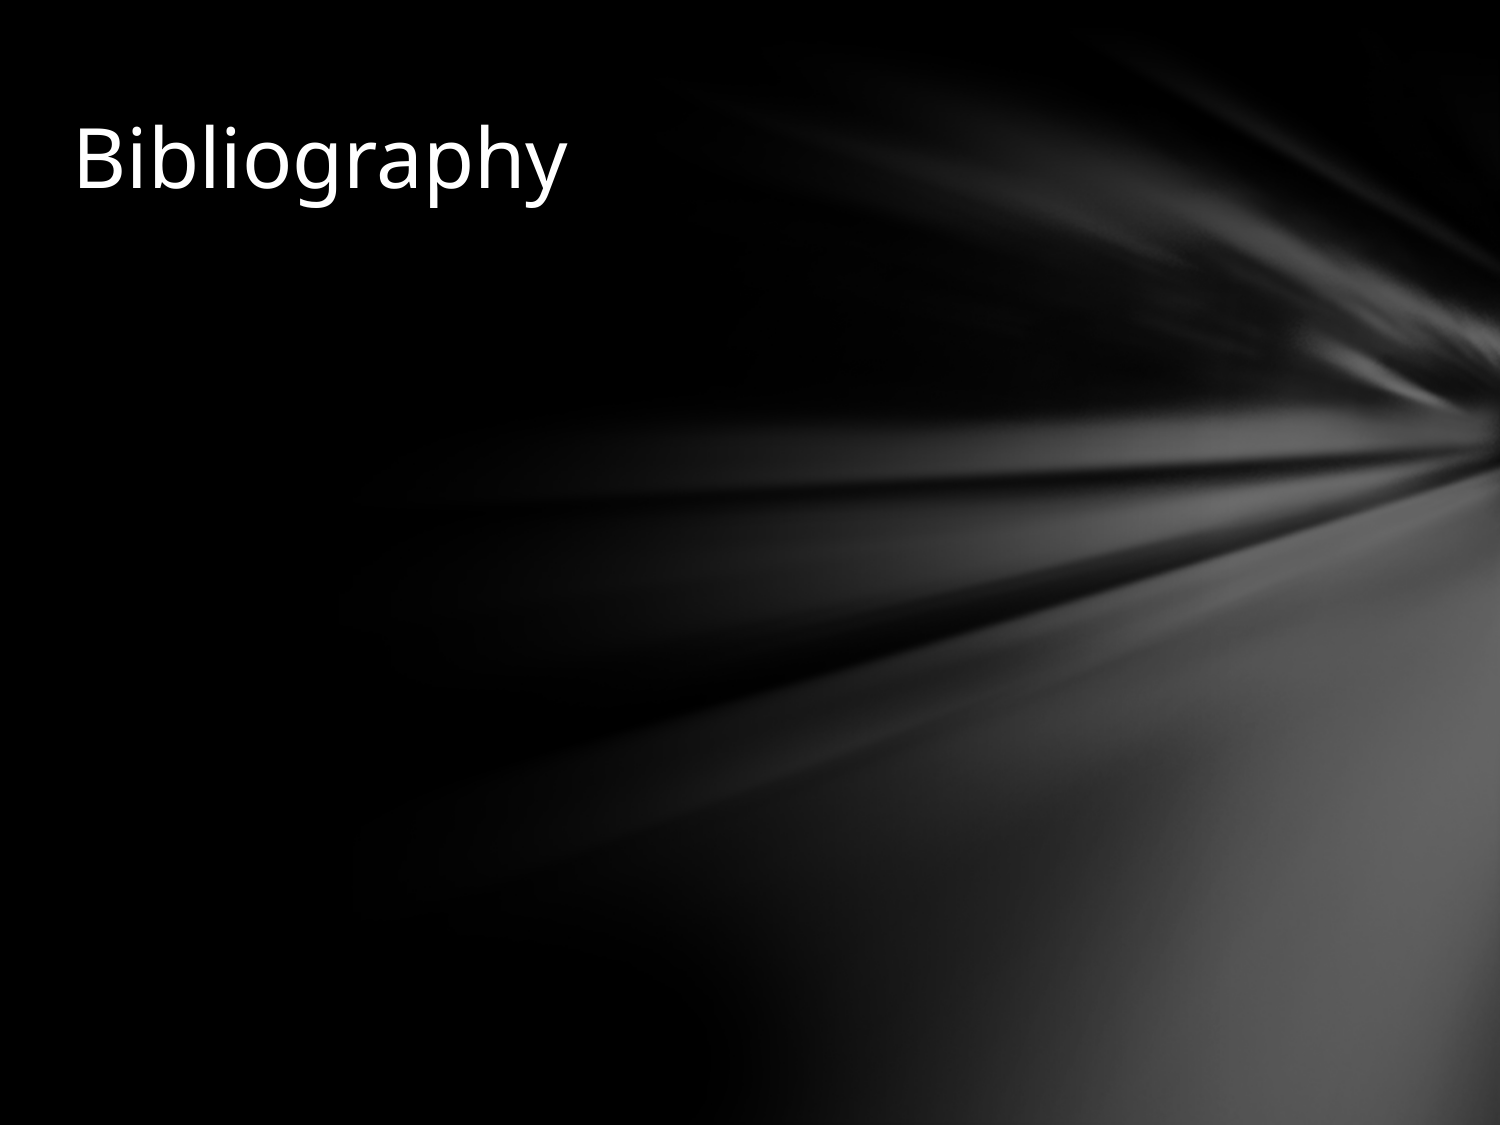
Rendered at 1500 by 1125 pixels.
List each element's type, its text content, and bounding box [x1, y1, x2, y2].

title Bibliography [57, 37, 1318, 213]
